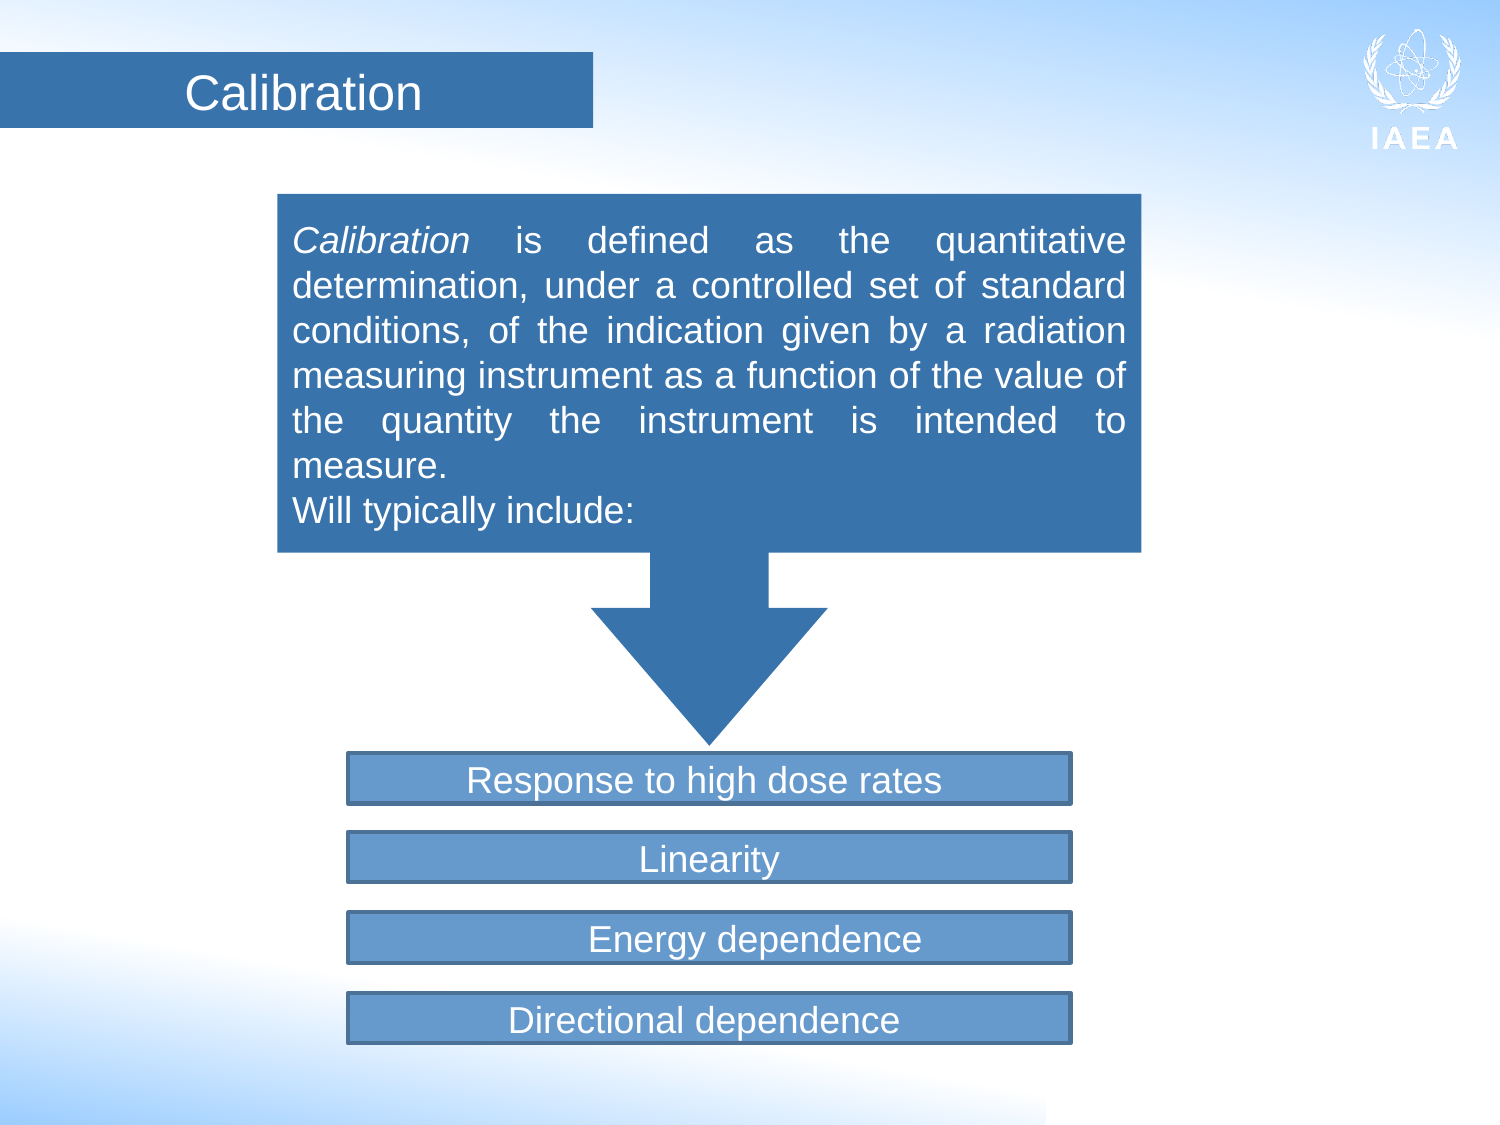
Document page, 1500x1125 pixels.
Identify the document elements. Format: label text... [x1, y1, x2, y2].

text_box Calibration [0, 50, 595, 130]
text_box Calibration is defined as the quantitative determination, under a controlled set of standard conditions, of the indication given by a radiation measuring instrument as a function of the value of the quantity the instrument is intended to measure. Will typically include: [275, 191, 1144, 748]
text_box Energy dependence [346, 910, 1073, 965]
text_box Directional dependence [346, 991, 1073, 1045]
picture [1363, 29, 1461, 149]
text_box Linearity [346, 830, 1073, 884]
text_box Response to high dose rates [346, 751, 1073, 806]
